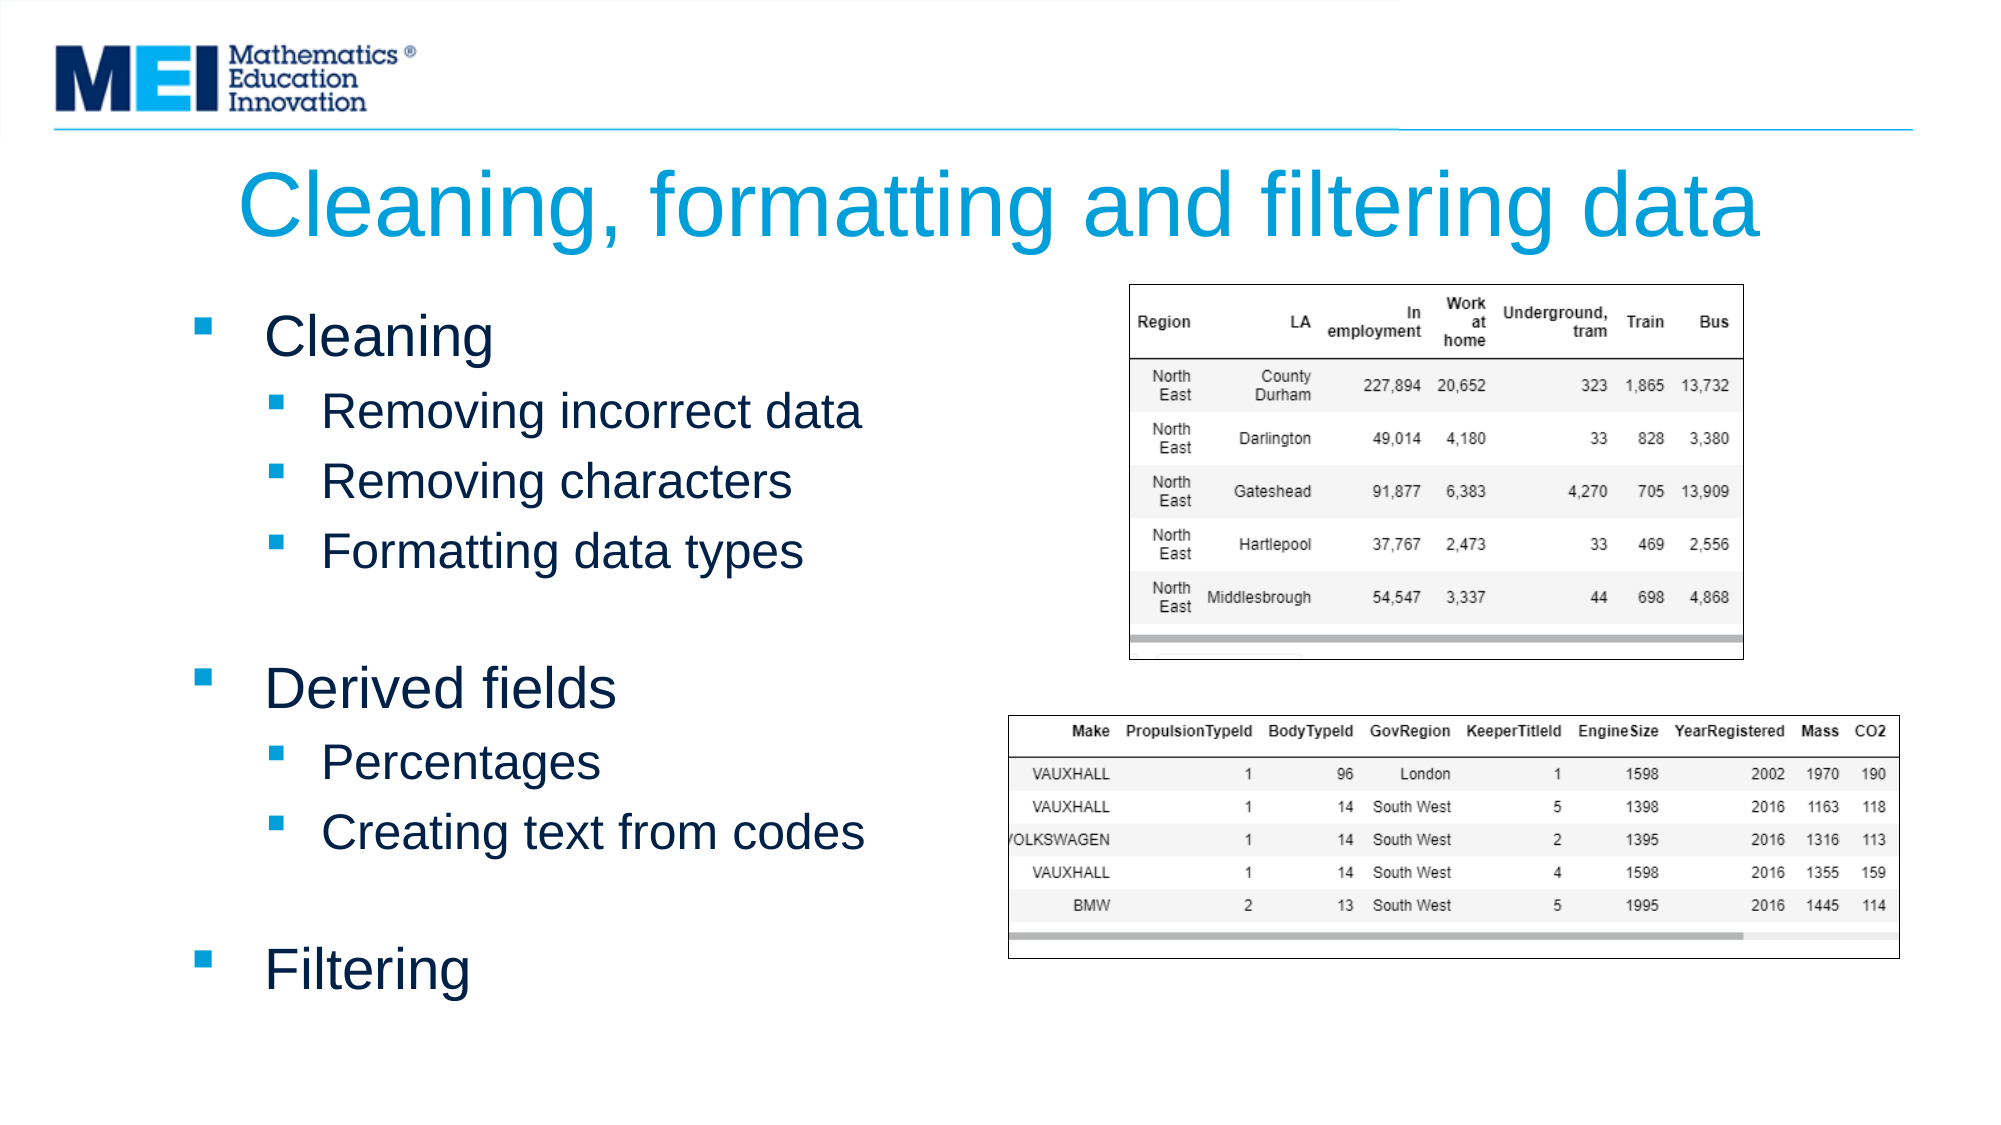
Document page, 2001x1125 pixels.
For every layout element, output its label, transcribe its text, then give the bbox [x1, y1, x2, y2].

title Cleaning, formatting and filtering data [99, 137, 1900, 233]
list Cleaning Removing incorrect data Removing characters Formatting data types Derived fields Percentages Creating text from codes Filtering [99, 290, 918, 1059]
picture [1129, 284, 1745, 660]
picture [1008, 714, 1901, 959]
picture [0, 0, 2000, 140]
